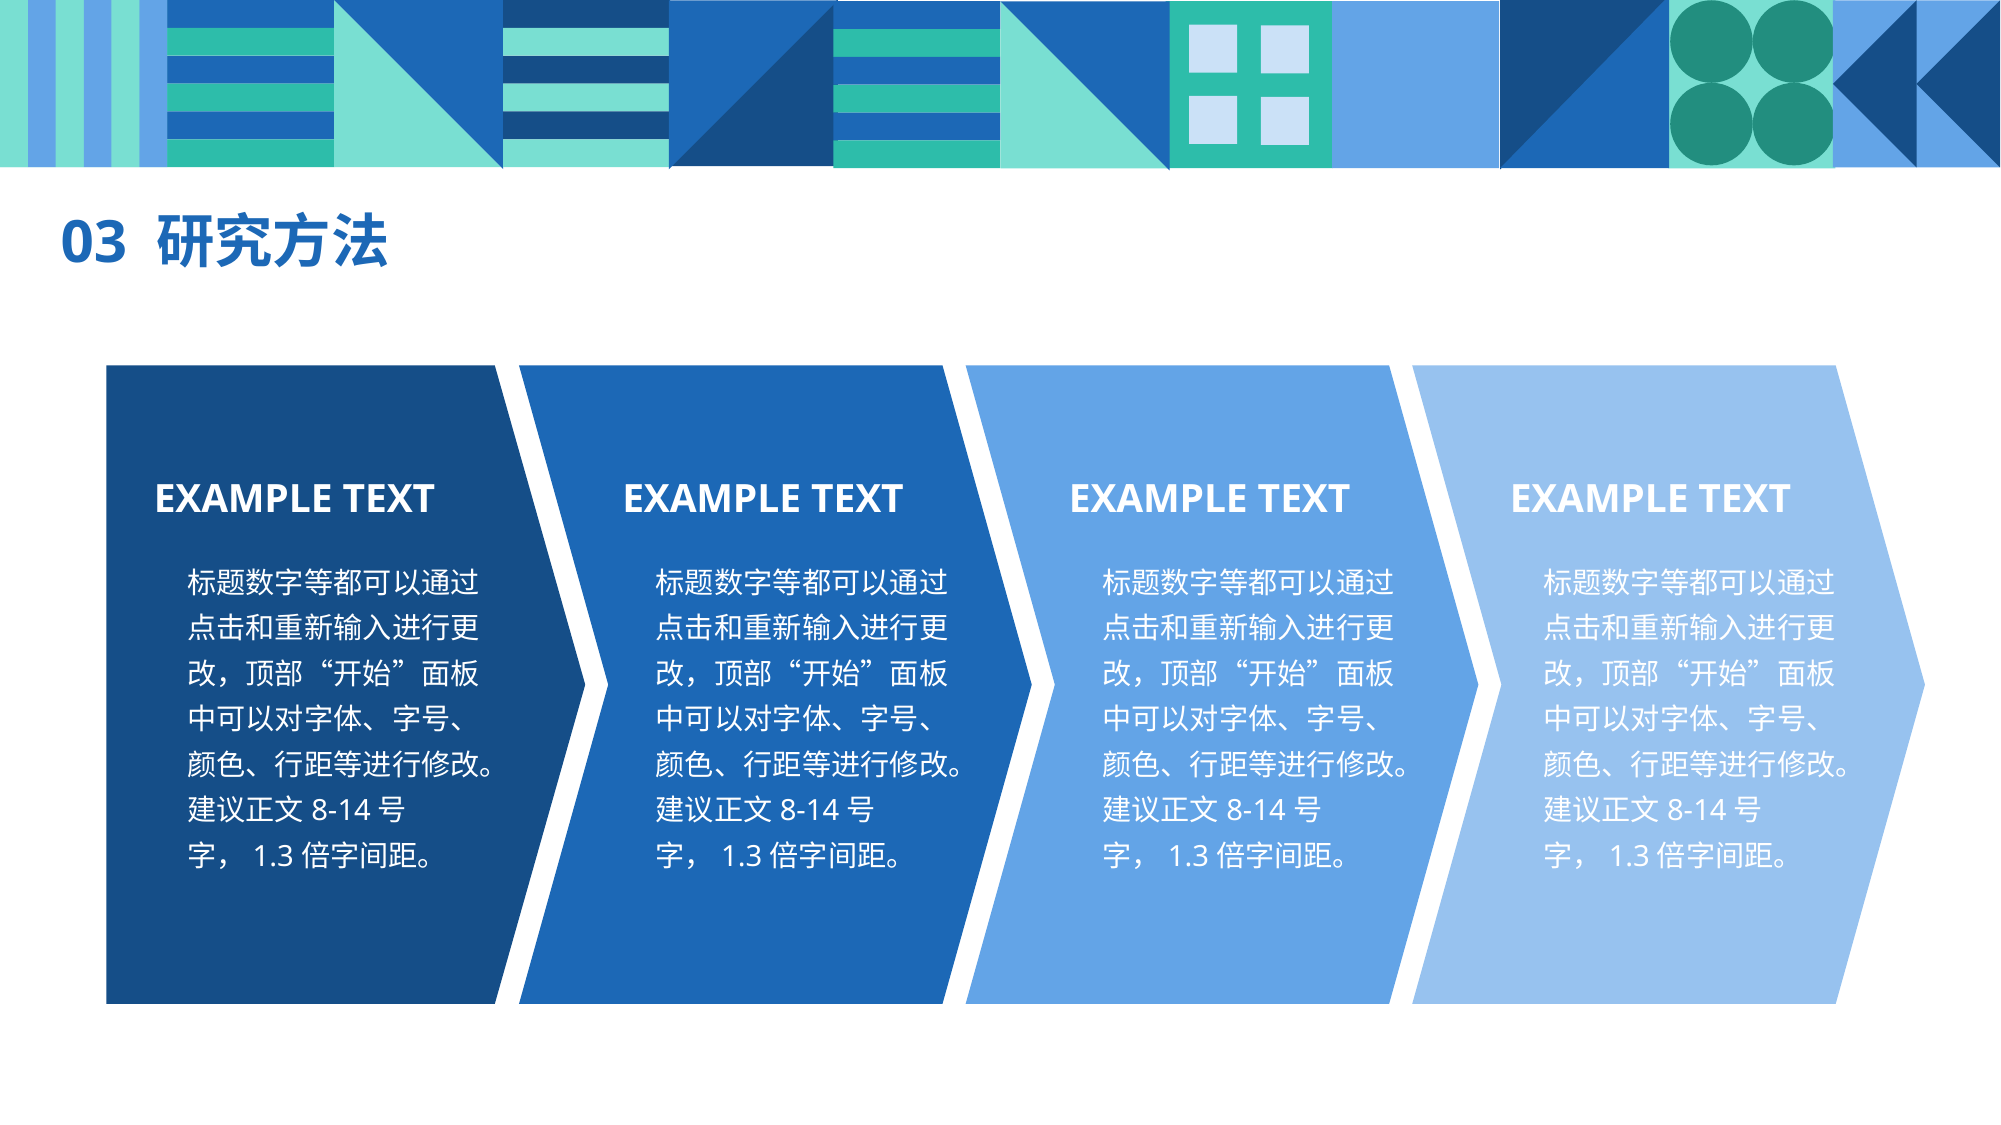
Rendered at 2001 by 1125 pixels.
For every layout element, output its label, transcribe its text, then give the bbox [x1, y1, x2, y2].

list 03 研究方法 [45, 196, 623, 291]
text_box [1412, 365, 1925, 1004]
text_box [518, 365, 965, 1004]
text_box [106, 365, 518, 1004]
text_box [965, 365, 1412, 1004]
